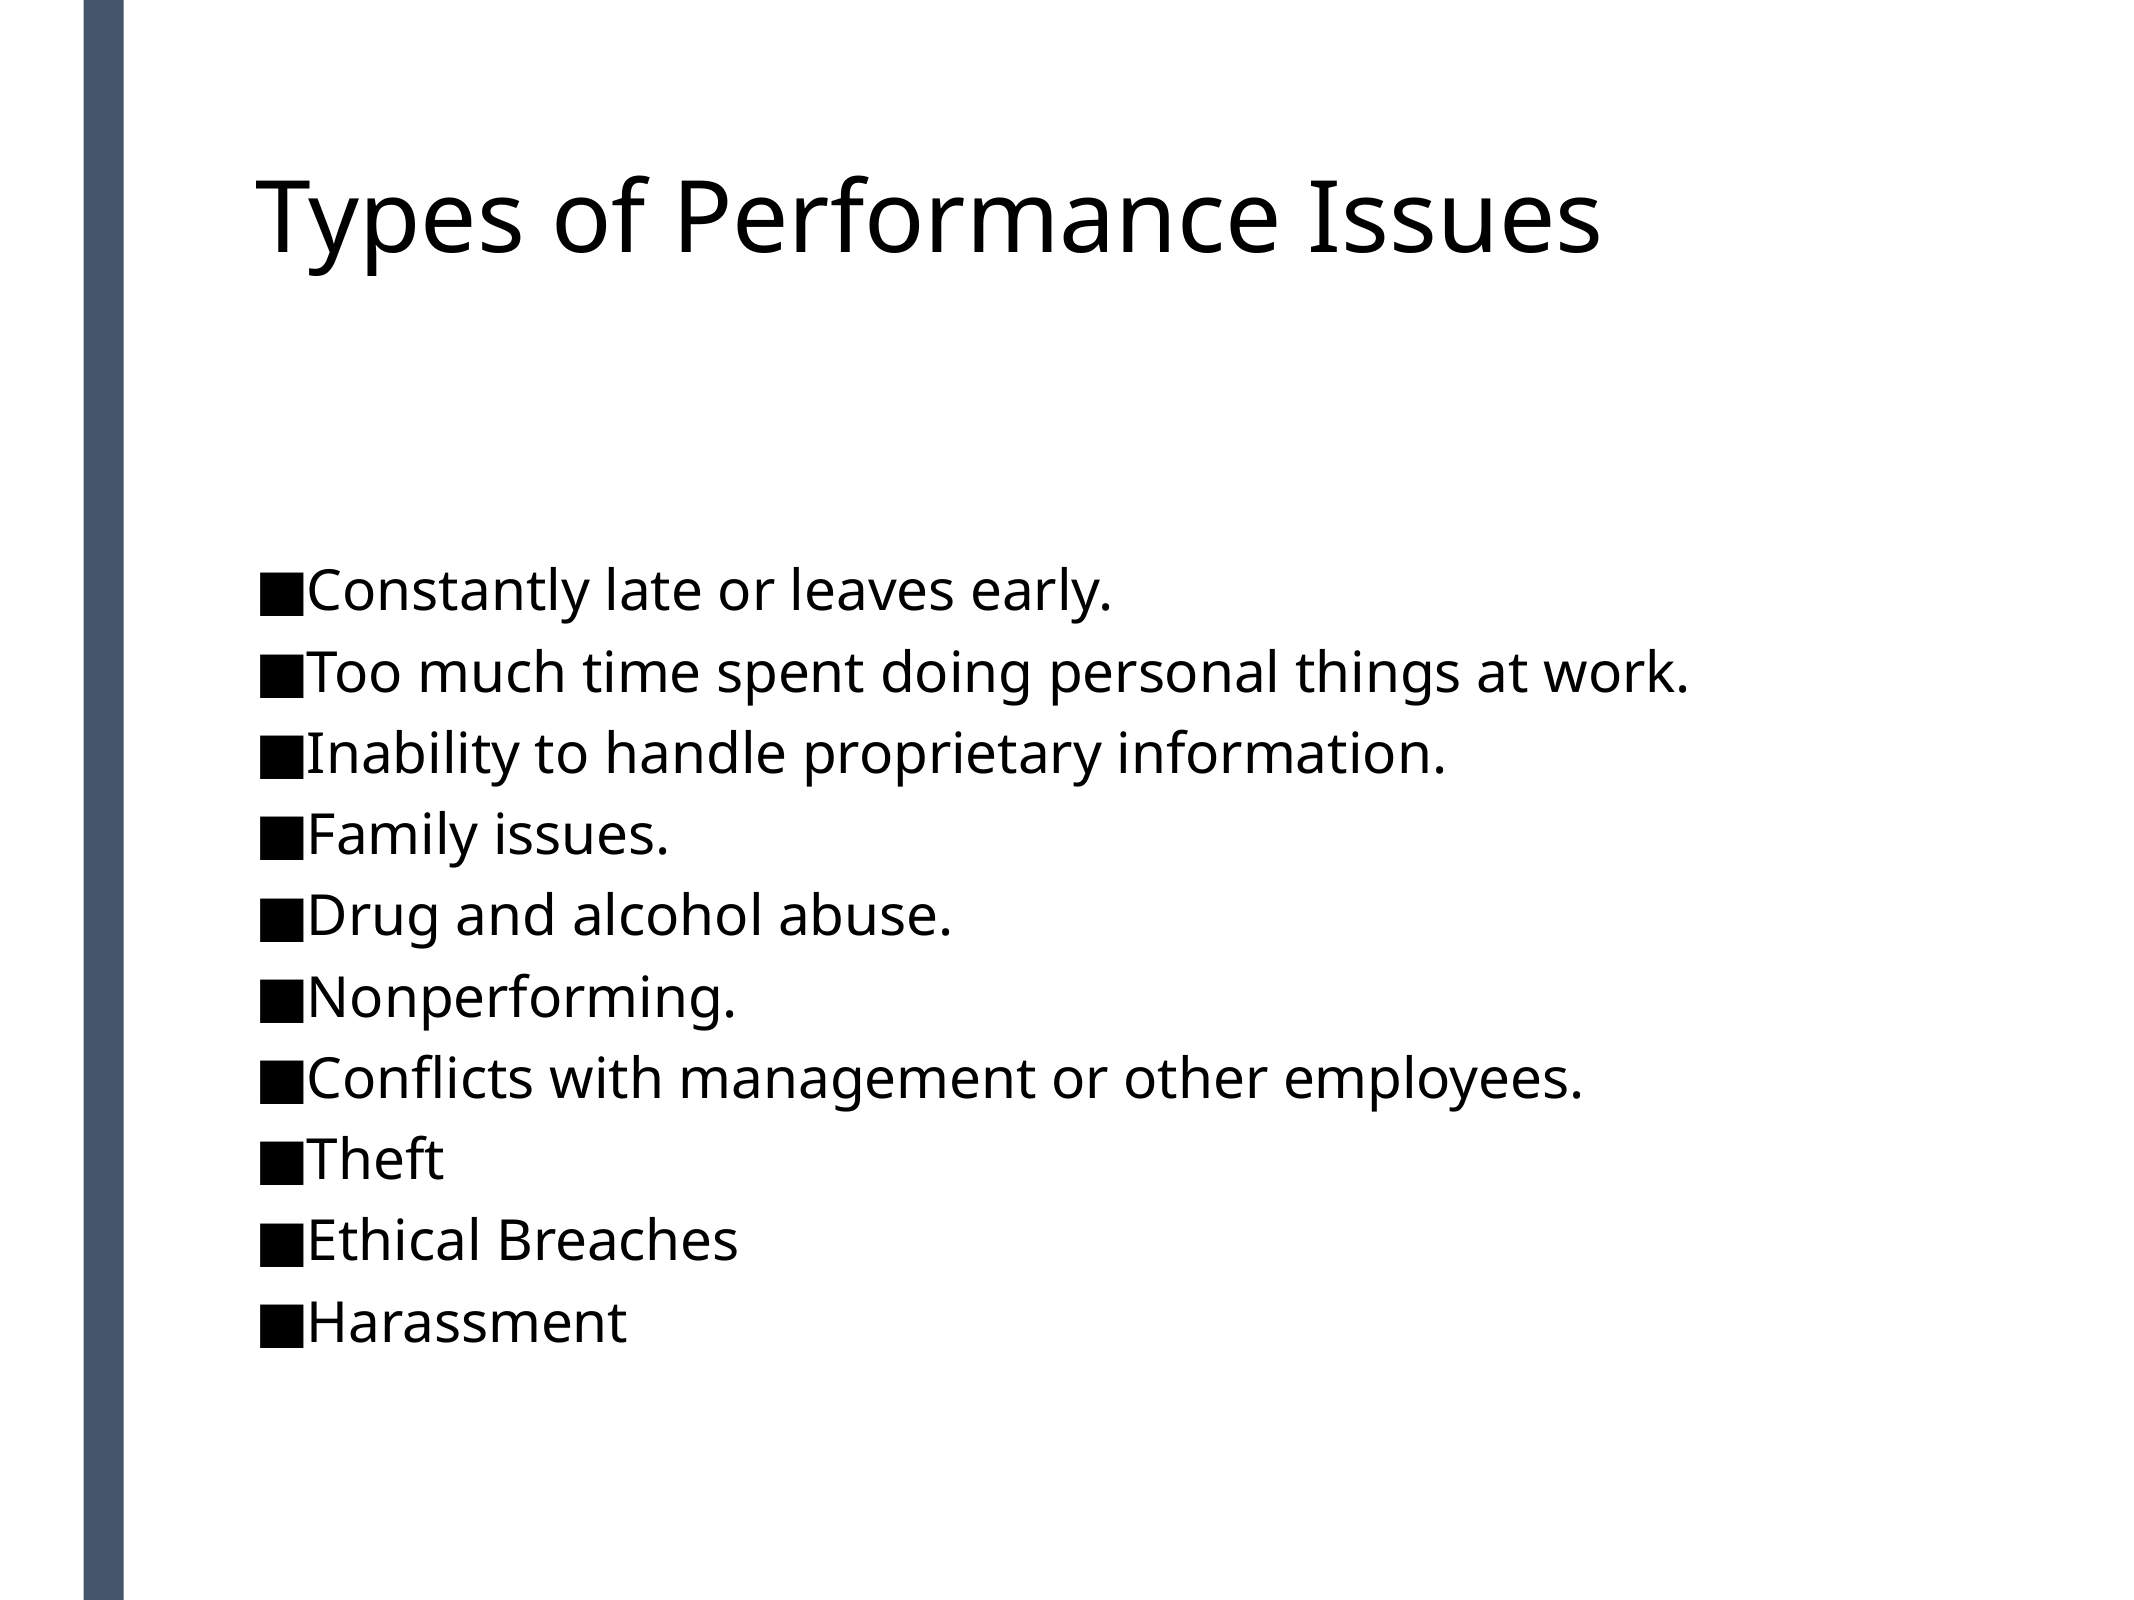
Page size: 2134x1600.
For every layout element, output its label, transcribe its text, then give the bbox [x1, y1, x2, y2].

title Types of Performance Issues [240, 159, 1920, 431]
list Constantly late or leaves early. Too much time spent doing personal things at work. Inability to handle proprietary information. Family issues. Drug and alcohol abuse. Nonperforming. Conflicts with management or other employees. Theft Ethical Breaches Harassment [240, 533, 1920, 1369]
